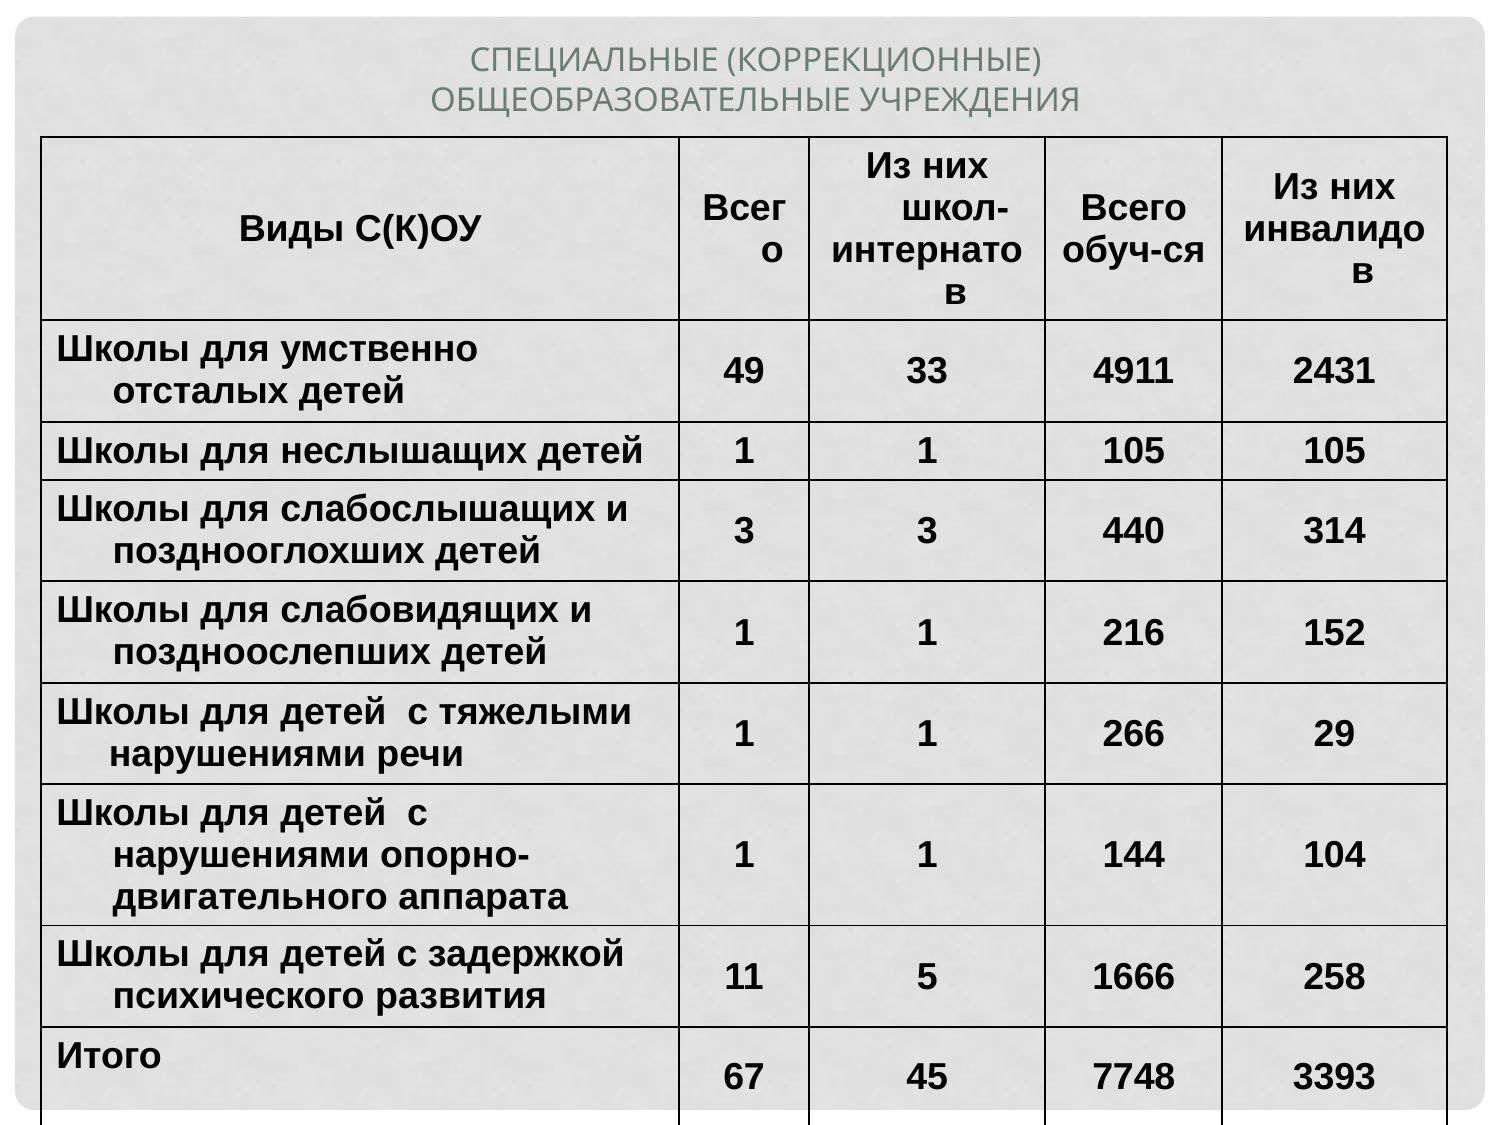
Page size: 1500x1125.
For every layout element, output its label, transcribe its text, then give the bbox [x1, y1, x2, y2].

table_cell 266 [1046, 684, 1221, 783]
table_cell 7748 [1046, 1028, 1221, 1125]
table_cell 67 [680, 1028, 808, 1125]
table_cell 45 [810, 1028, 1044, 1125]
table_cell 440 [1046, 481, 1221, 580]
table_cell 3 [680, 481, 808, 580]
table_header Всего [680, 138, 808, 319]
table_cell 104 [1223, 785, 1446, 925]
table_cell 1 [680, 785, 808, 925]
table_header Виды С(К)ОУ [42, 138, 678, 319]
table_cell 258 [1223, 926, 1446, 1026]
table_cell 1 [680, 582, 808, 682]
table_cell Школы для неслышащих детей [42, 423, 678, 479]
table_cell Школы для детей с тяжелыми нарушениями речи [42, 684, 678, 783]
table_cell 1 [680, 423, 808, 479]
table_cell 314 [1223, 481, 1446, 580]
table_cell Итого [42, 1028, 678, 1125]
table_header Всего обуч-ся [1046, 138, 1221, 319]
table_cell 1 [810, 582, 1044, 682]
table_header Из них школ- интернатов [810, 138, 1044, 319]
table_cell 144 [1046, 785, 1221, 925]
table_cell 1 [810, 785, 1044, 925]
table_cell Школы для слабовидящих и поздноослепших детей [42, 582, 678, 682]
table_cell 1 [810, 423, 1044, 479]
table_cell 1666 [1046, 926, 1221, 1026]
table_cell 3393 [1223, 1028, 1446, 1125]
table_cell 11 [680, 926, 808, 1026]
table_cell 2431 [1223, 321, 1446, 421]
table_cell 33 [810, 321, 1044, 421]
table_cell 3 [810, 481, 1044, 580]
table_cell 1 [810, 684, 1044, 783]
table_cell 105 [1223, 423, 1446, 479]
table_header Из них инвалидов [1223, 138, 1446, 319]
table_cell 4911 [1046, 321, 1221, 421]
table_cell Школы для слабослышащих и позднооглохших детей [42, 481, 678, 580]
title Специальные (коррекционные) общеобразовательные учреждения [76, 31, 1436, 126]
table_cell 105 [1046, 423, 1221, 479]
table_cell Школы для детей с задержкой психического развития [42, 926, 678, 1026]
table_cell Школы для умственно отсталых детей [42, 321, 678, 421]
table_cell 216 [1046, 582, 1221, 682]
table_cell 5 [810, 926, 1044, 1026]
table_cell 29 [1223, 684, 1446, 783]
table_cell 1 [680, 684, 808, 783]
table_cell 49 [680, 321, 808, 421]
table_cell Школы для детей с нарушениями опорно-двигательного аппарата [42, 785, 678, 925]
table_cell 152 [1223, 582, 1446, 682]
